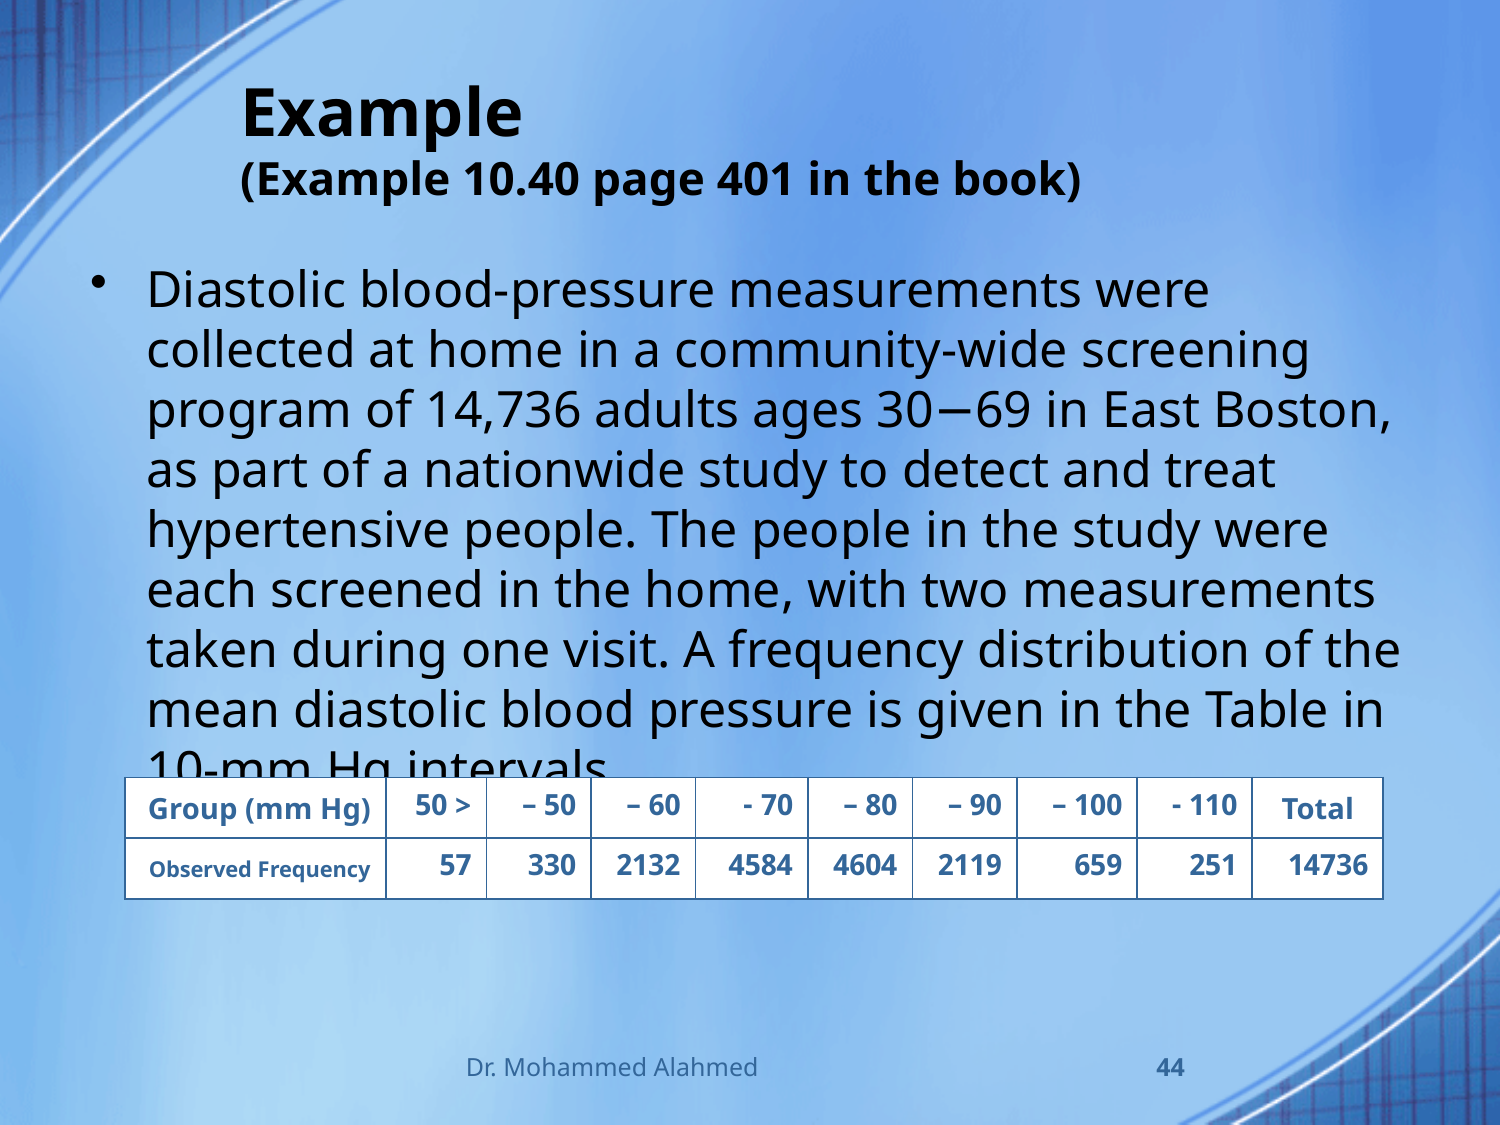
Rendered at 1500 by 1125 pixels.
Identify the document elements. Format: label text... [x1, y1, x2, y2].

table_cell 251 [1138, 839, 1251, 898]
title Example (Example 10.40 page 401 in the book) [224, 24, 1351, 213]
picture [0, 0, 1500, 1125]
table_header Group (mm Hg) [126, 778, 385, 837]
table_cell 4584 [696, 839, 807, 898]
table_header < 50 [387, 778, 486, 837]
table_cell 57 [387, 839, 486, 898]
table_cell 2132 [592, 839, 695, 898]
table_header 110 - [1138, 778, 1251, 837]
table_cell 4604 [809, 839, 912, 898]
list Diastolic blood-pressure measurements were collected at home in a community-wide screening program of 14,736 adults ages 30−69 in East Boston, as part of a nationwide study to detect and treat hypertensive people. The people in the study were each screened in the home, with two measurements taken during one visit. A frequency distribution of the mean diastolic blood pressure is given in the Table in 10-mm Hg intervals. [74, 249, 1426, 738]
table_header Total [1253, 778, 1382, 837]
table_cell 2119 [913, 839, 1016, 898]
table_header 50 – [487, 778, 590, 837]
table_header 90 – [913, 778, 1016, 837]
table_cell 659 [1018, 839, 1136, 898]
table_header 80 – [809, 778, 912, 837]
table_header 100 – [1018, 778, 1136, 837]
table_header 60 – [592, 778, 695, 837]
footer Dr. Mohammed Alahmed [374, 1037, 851, 1100]
table_cell 14736 [1253, 839, 1382, 898]
table_cell 330 [487, 839, 590, 898]
table_cell Observed Frequency [126, 839, 385, 898]
table_header 70 - [696, 778, 807, 837]
slide_number 44 [887, 1037, 1201, 1100]
